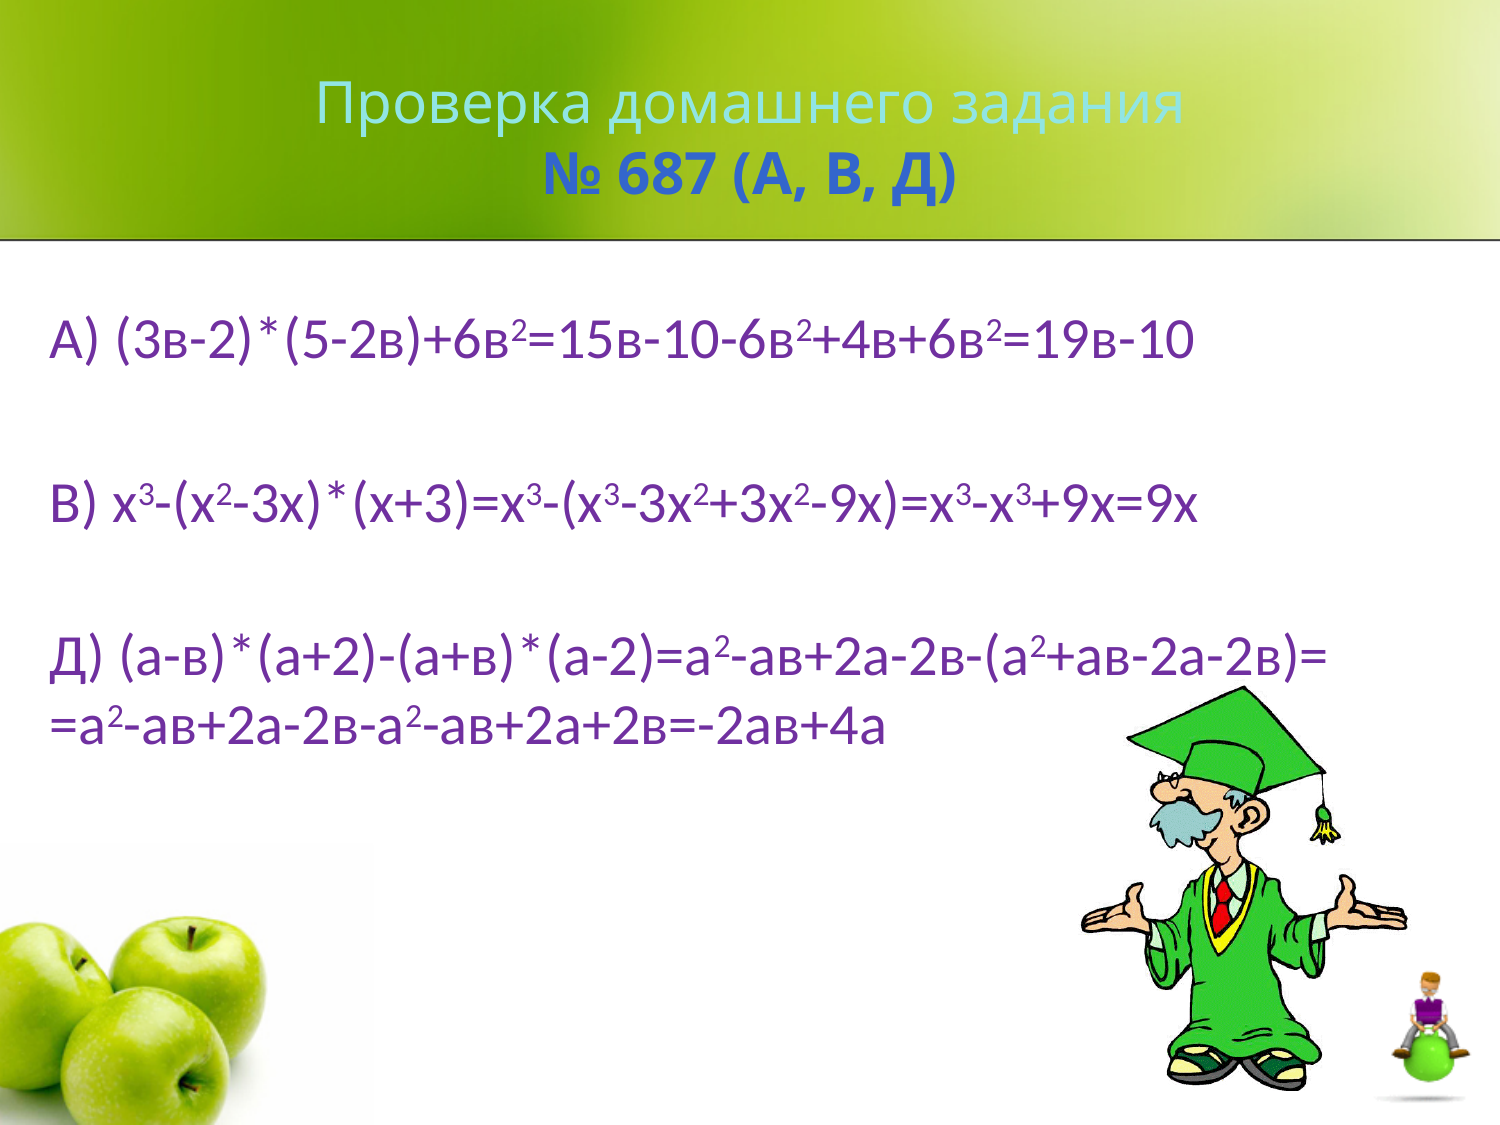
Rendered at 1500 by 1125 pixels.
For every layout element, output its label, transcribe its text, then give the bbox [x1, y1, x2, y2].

text_box В) х3-(х2-3х)*(х+3)=х3-(х3-3х2+3х2-9х)=х3-х3+9х=9х [35, 457, 1465, 542]
title Проверка домашнего задания [62, 24, 1438, 176]
text_box Д) (а-в)*(а+2)-(а+в)*(а-2)=а2-ав+2а-2в-(а2+ав-2а-2в)= =а2-ав+2а-2в-а2-ав+2а+2в=-2ав+4а [35, 609, 1465, 764]
text_box А) (3в-2)*(5-2в)+6в2=15в-10-6в2+4в+6в2=19в-10 [35, 292, 1465, 378]
picture [0, 0, 1500, 1125]
text_box № 687 (А, В, Д) [398, 128, 1102, 214]
